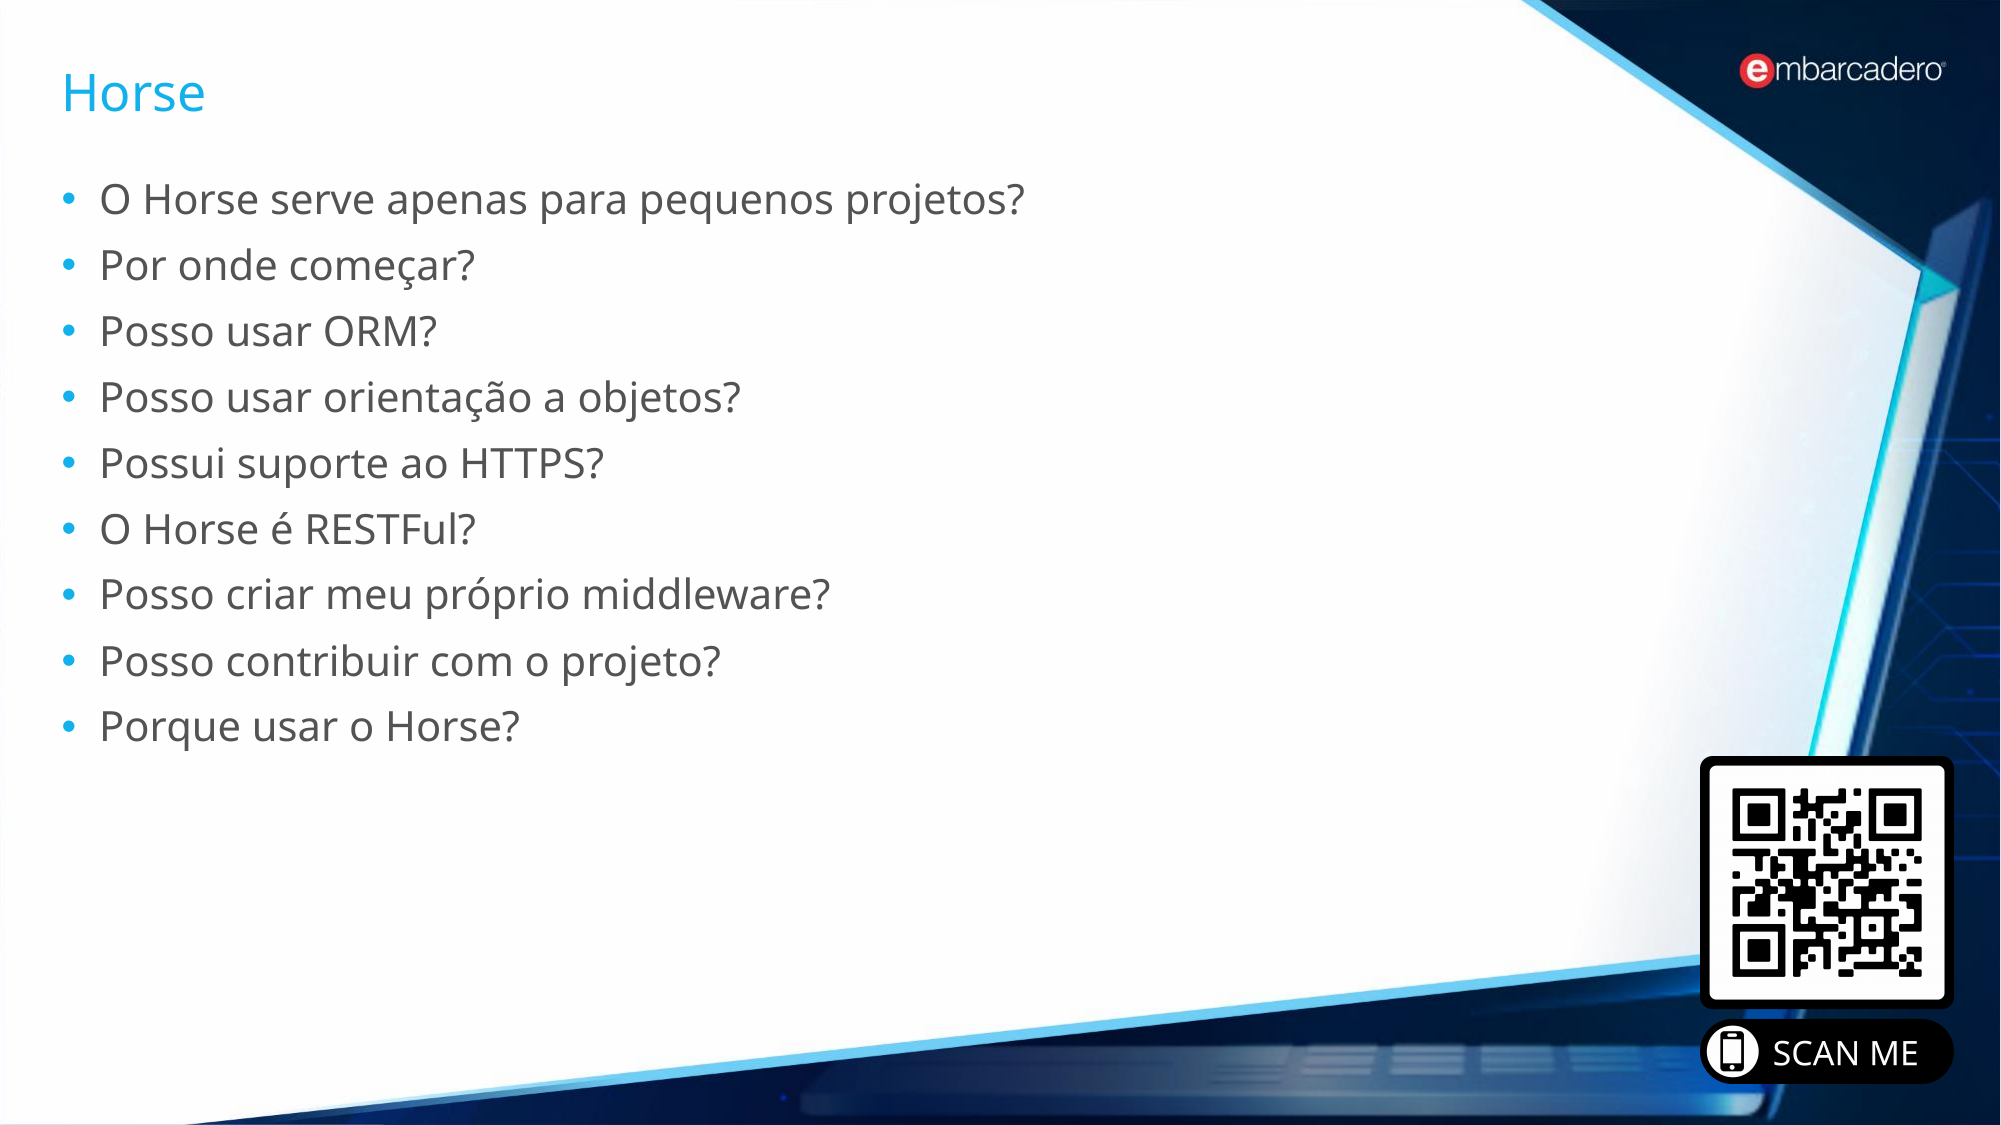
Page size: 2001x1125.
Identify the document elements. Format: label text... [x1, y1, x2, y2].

picture [0, 0, 2001, 1125]
list O Horse serve apenas para pequenos projetos? Por onde começar? Posso usar ORM? Posso usar orientação a objetos? Possui suporte ao HTTPS? O Horse é RESTFul? Posso criar meu próprio middleware? Posso contribuir com o projeto? Porque usar o Horse? [46, 171, 1734, 1066]
title Horse [46, 59, 1510, 131]
